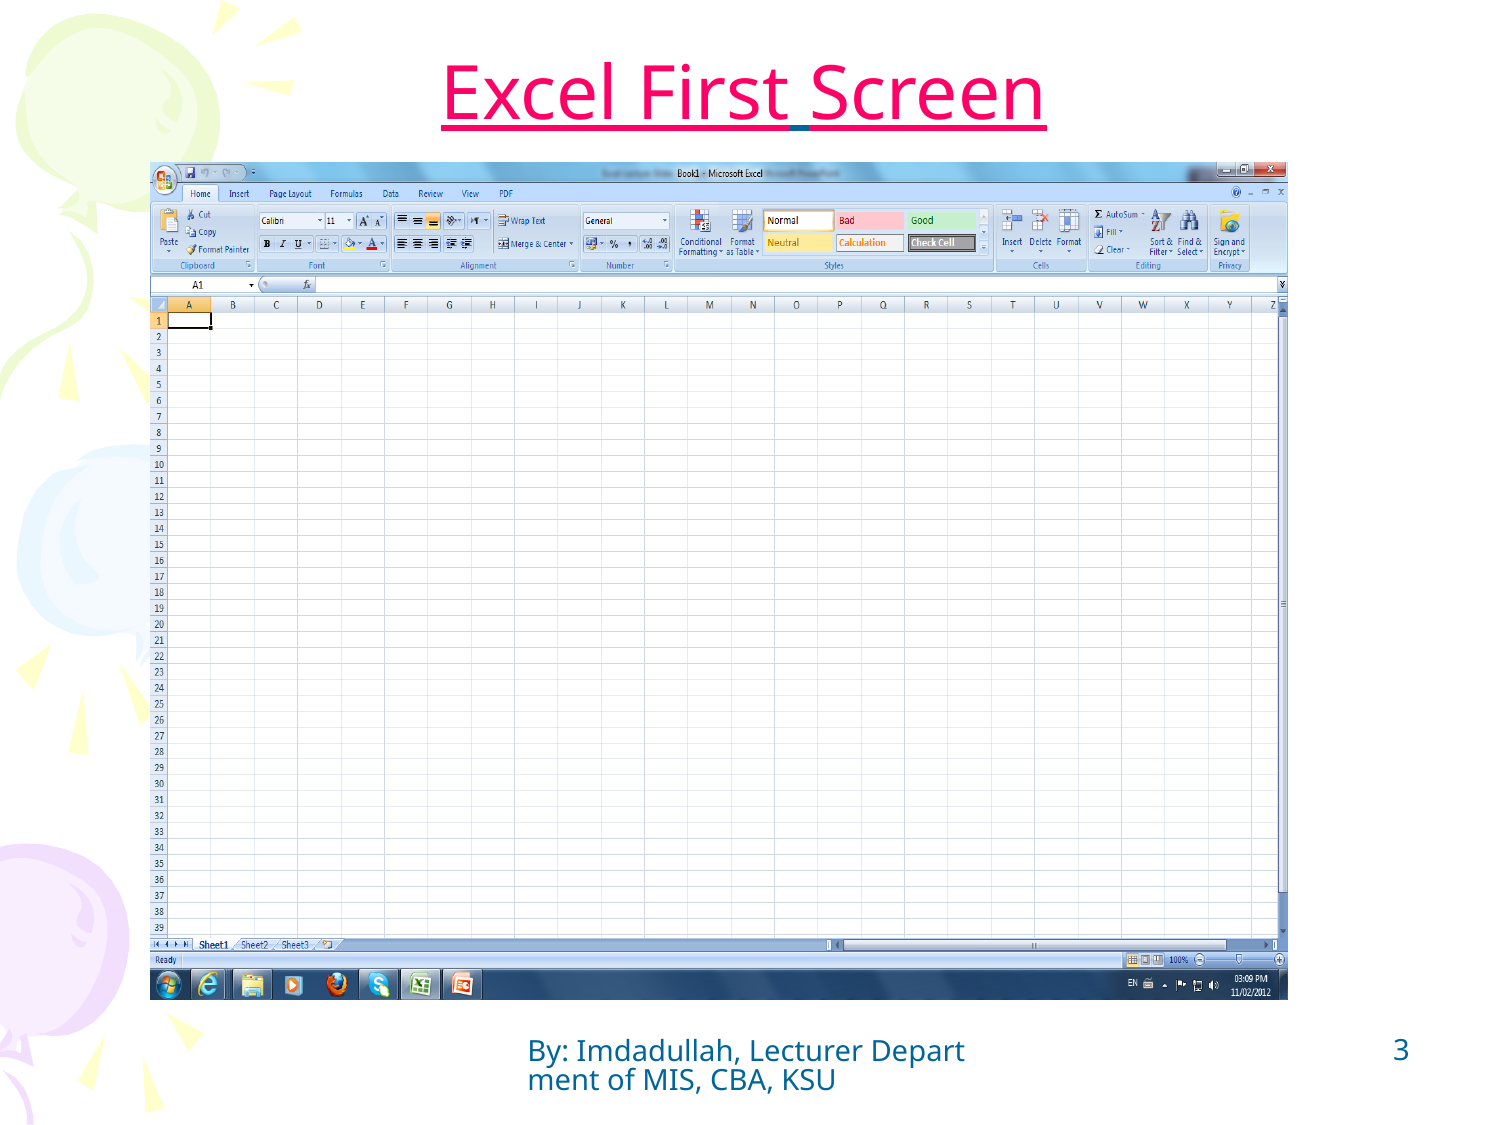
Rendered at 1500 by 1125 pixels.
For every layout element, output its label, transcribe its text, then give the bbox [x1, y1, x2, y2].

slide_number 3 [1074, 1023, 1426, 1100]
text_box Excel First Screen [99, 37, 1388, 143]
footer By: Imdadullah, Lecturer Department of MIS, CBA, KSU [512, 1024, 988, 1101]
picture [149, 162, 1288, 1001]
